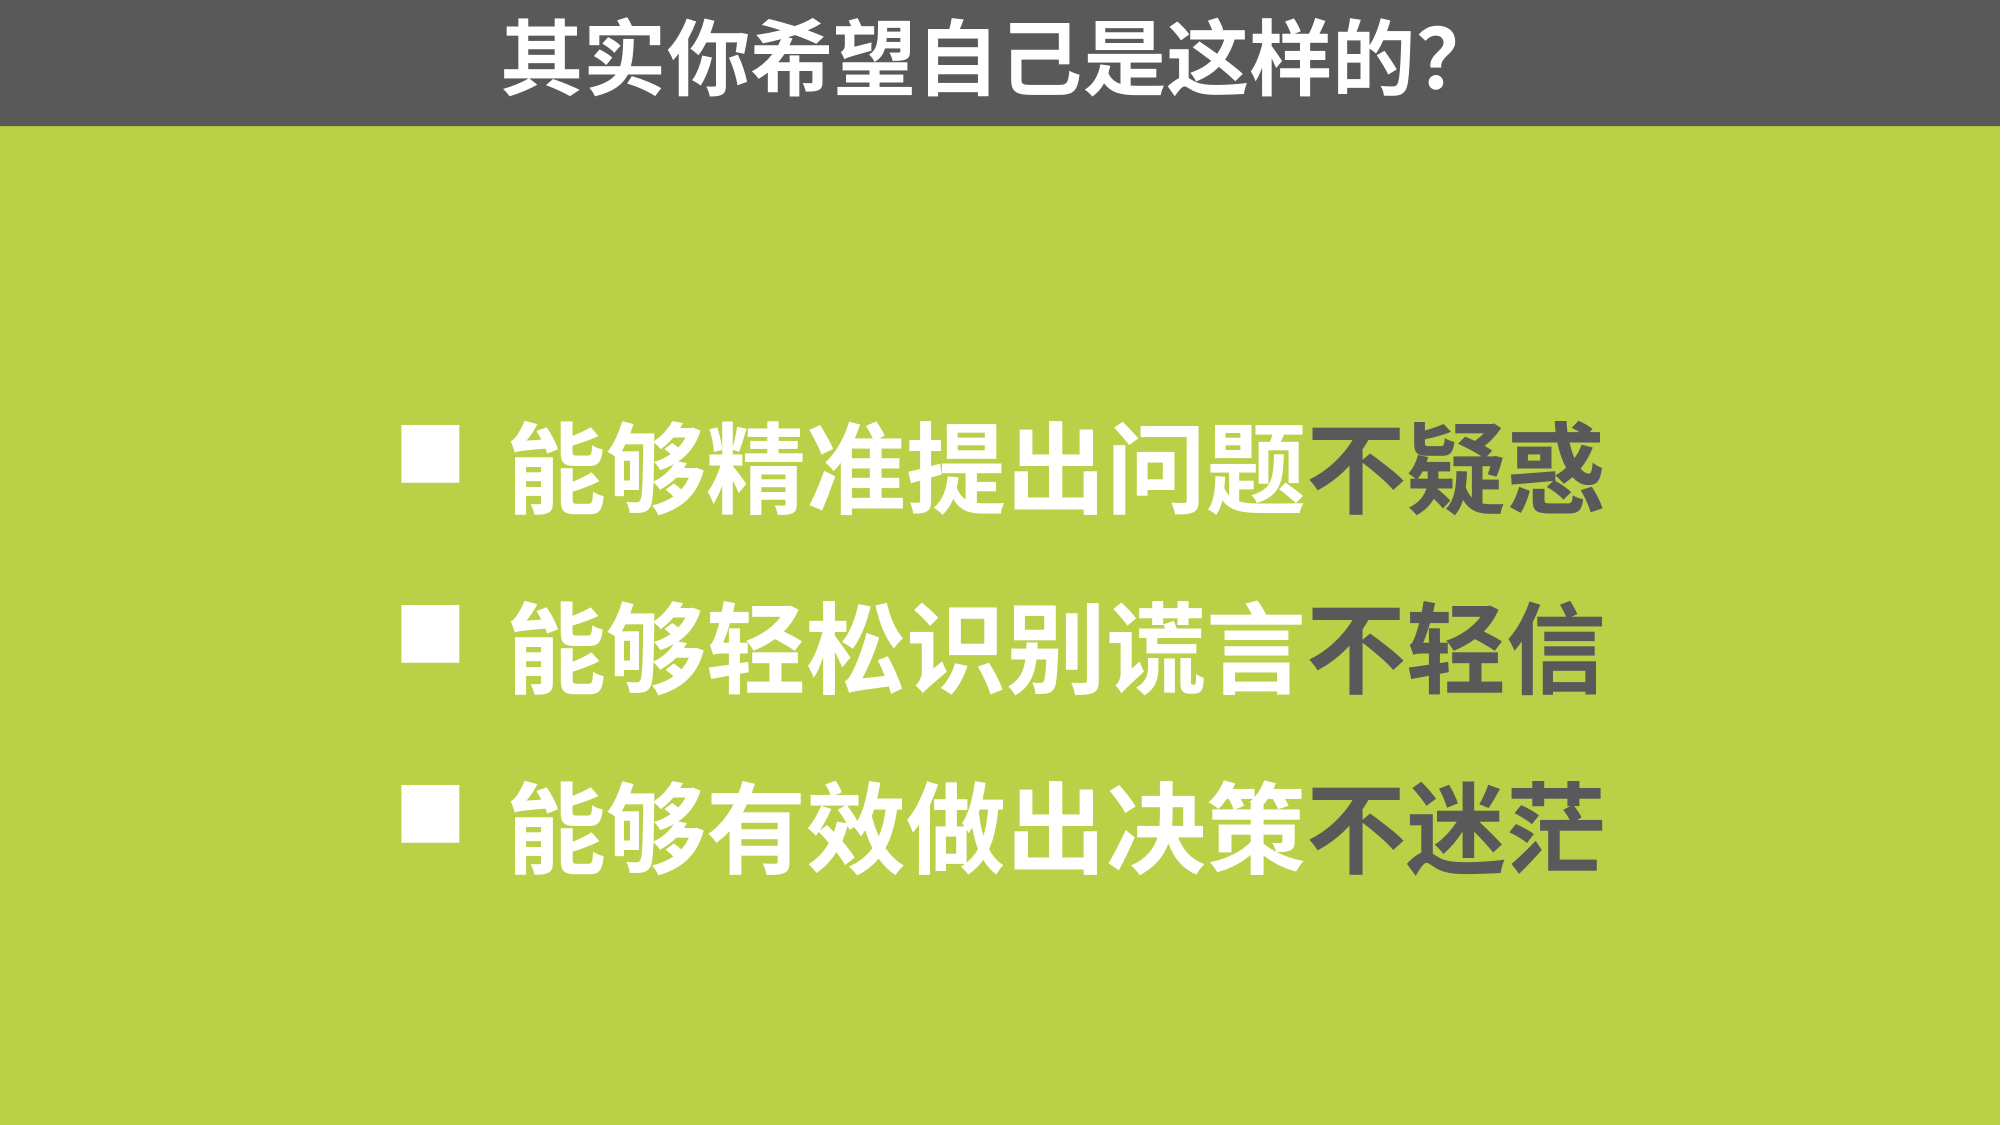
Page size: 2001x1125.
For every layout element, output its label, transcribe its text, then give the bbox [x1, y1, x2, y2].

text_box 其实你希望自己是这样的？ [463, 8, 1537, 115]
text_box 能够精准提出问题不疑惑 能够轻松识别谎言不轻信 能够有效做出决策不迷茫 [310, 339, 1689, 894]
text_box [0, 0, 2000, 127]
